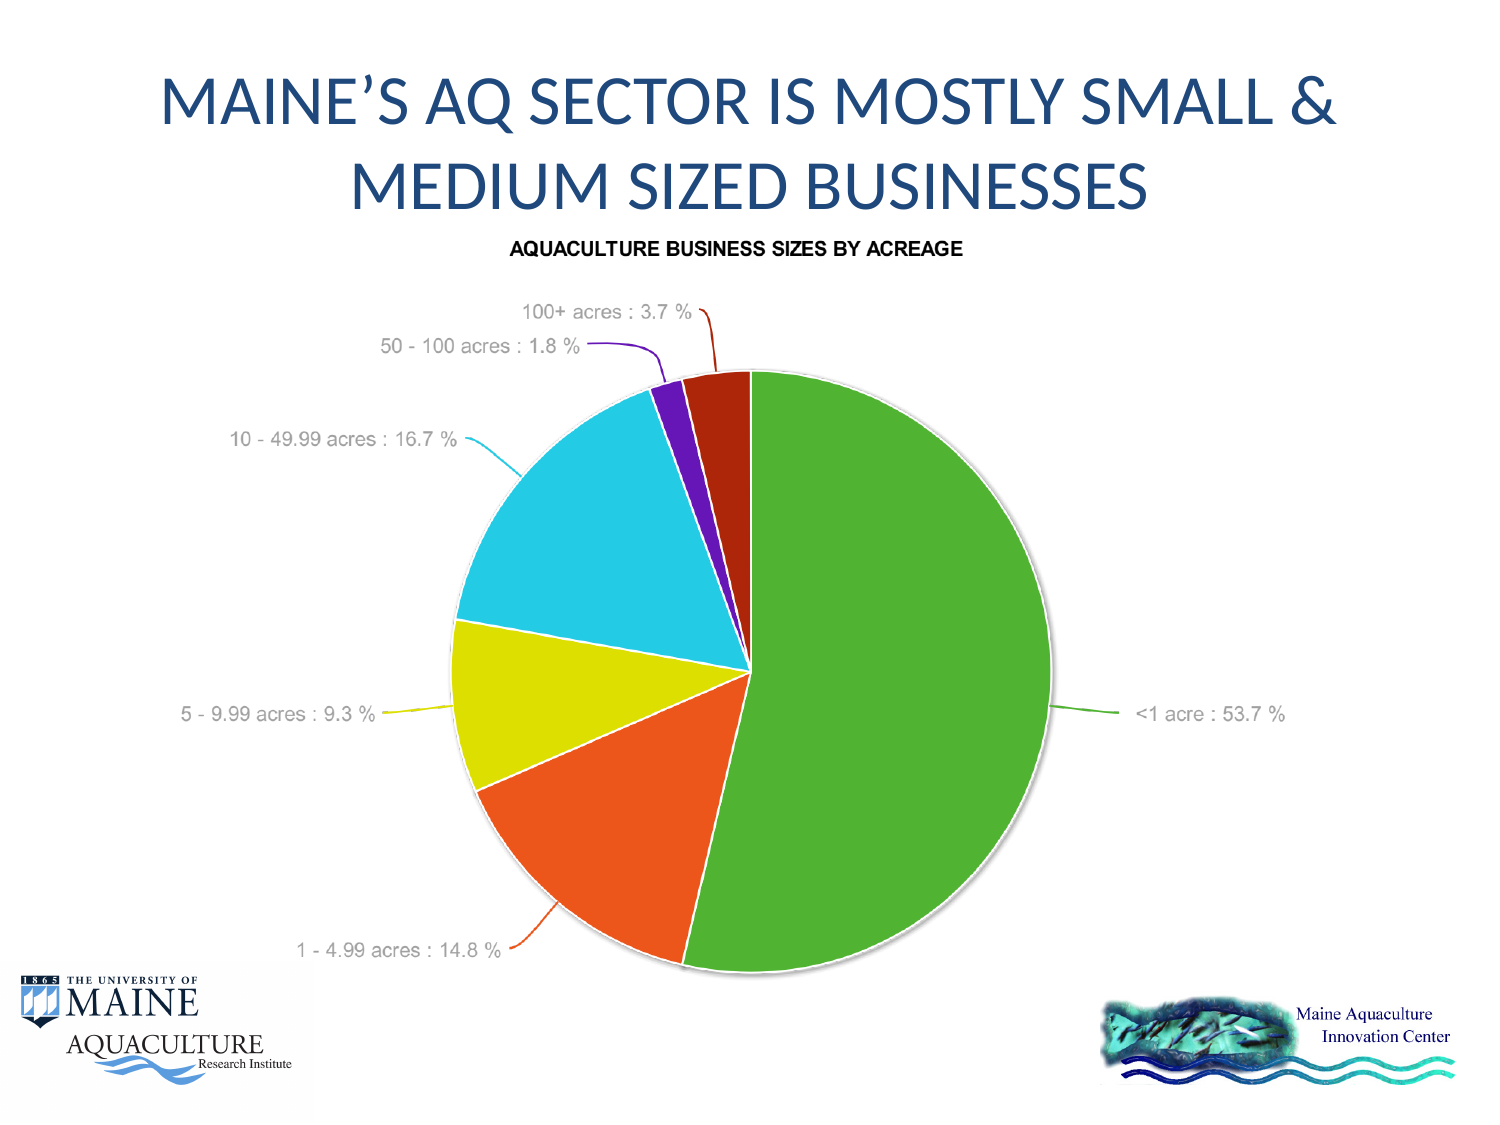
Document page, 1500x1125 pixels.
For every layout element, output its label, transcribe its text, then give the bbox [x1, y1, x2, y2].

picture [0, 219, 1476, 1122]
text_box MAINE’S AQ SECTOR IS MOSTLY SMALL & MEDIUM SIZED BUSINESSES [74, 45, 1425, 233]
